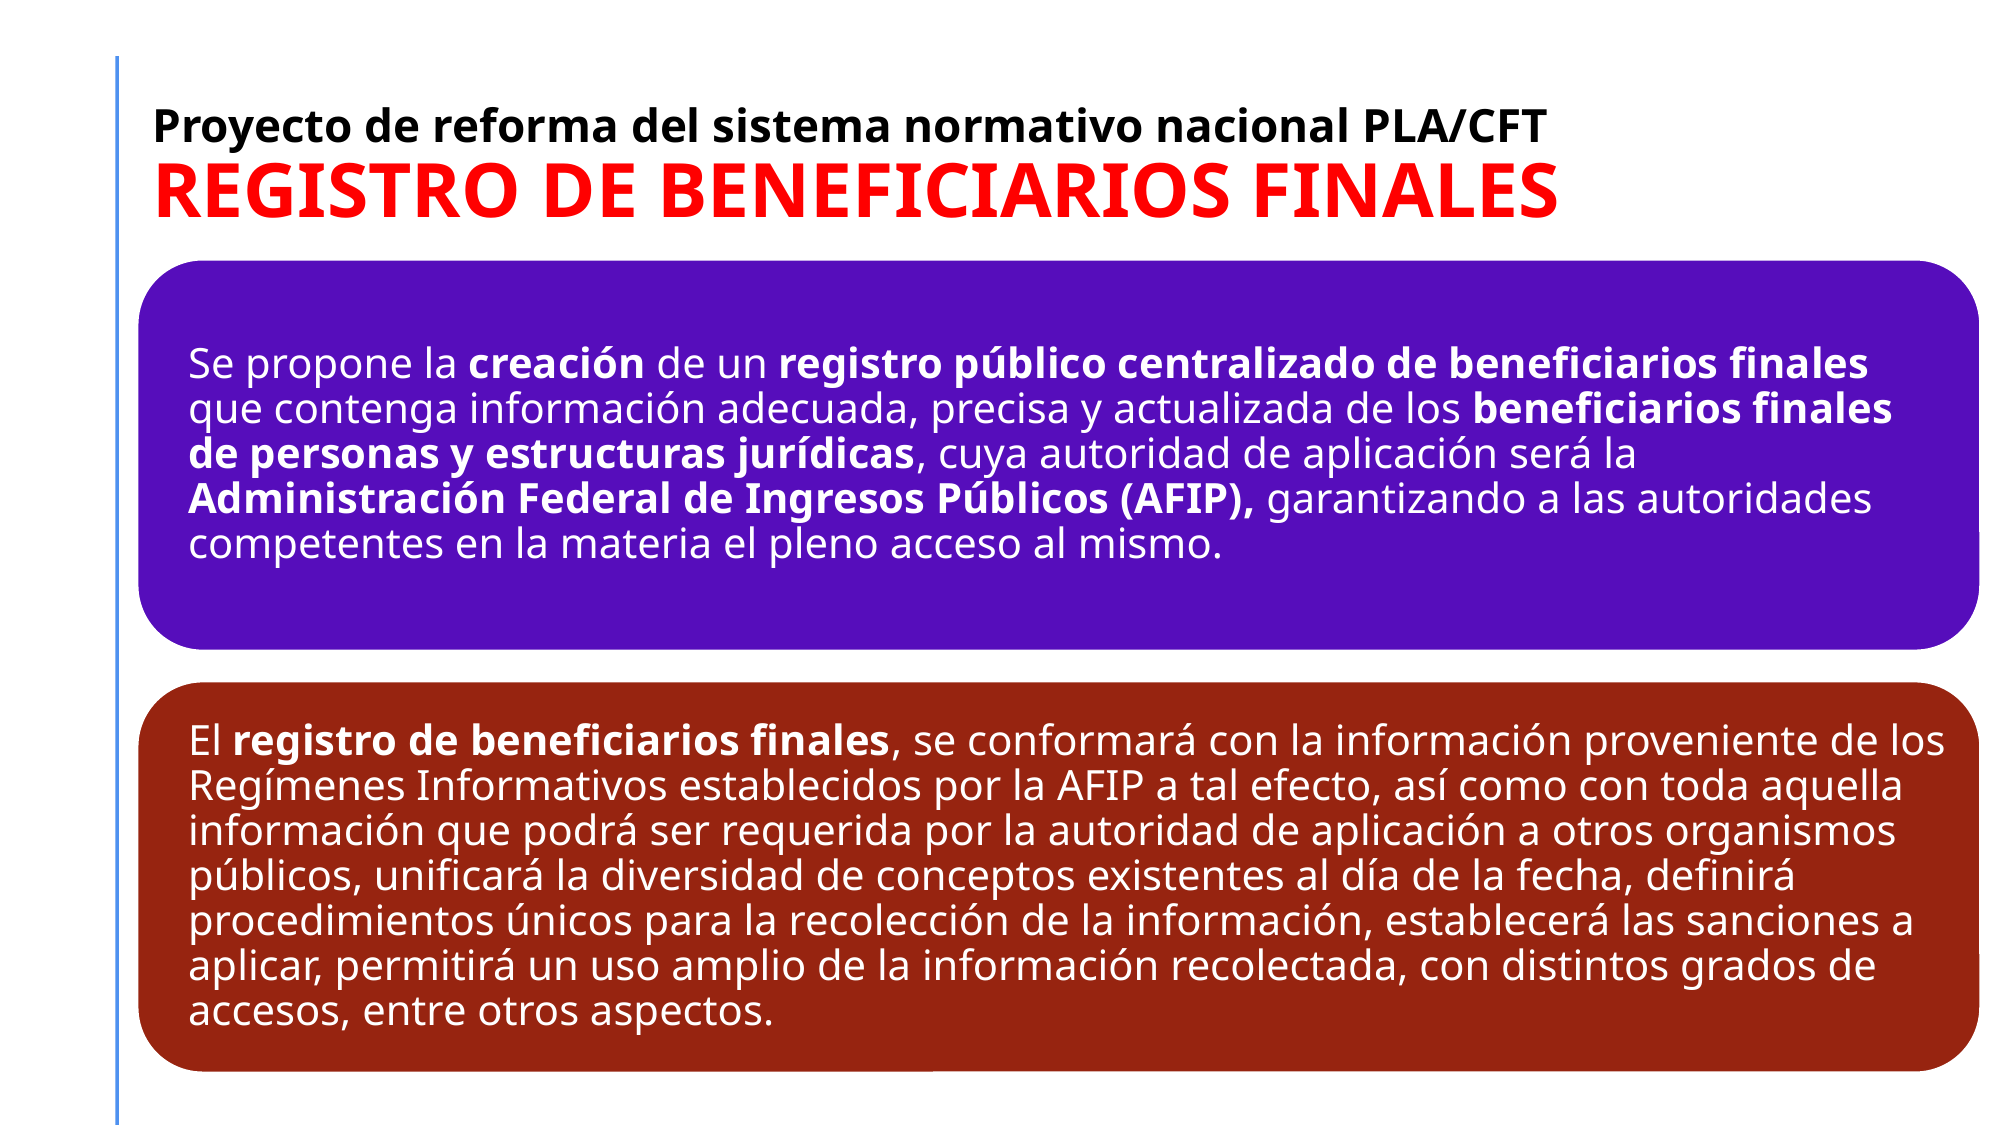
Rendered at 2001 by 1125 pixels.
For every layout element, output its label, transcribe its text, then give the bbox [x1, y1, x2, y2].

title Proyecto de reforma del sistema normativo nacional PLA/CFT REGISTRO DE BENEFICIARIOS FINALES [137, 59, 1863, 235]
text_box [137, 235, 1981, 1097]
